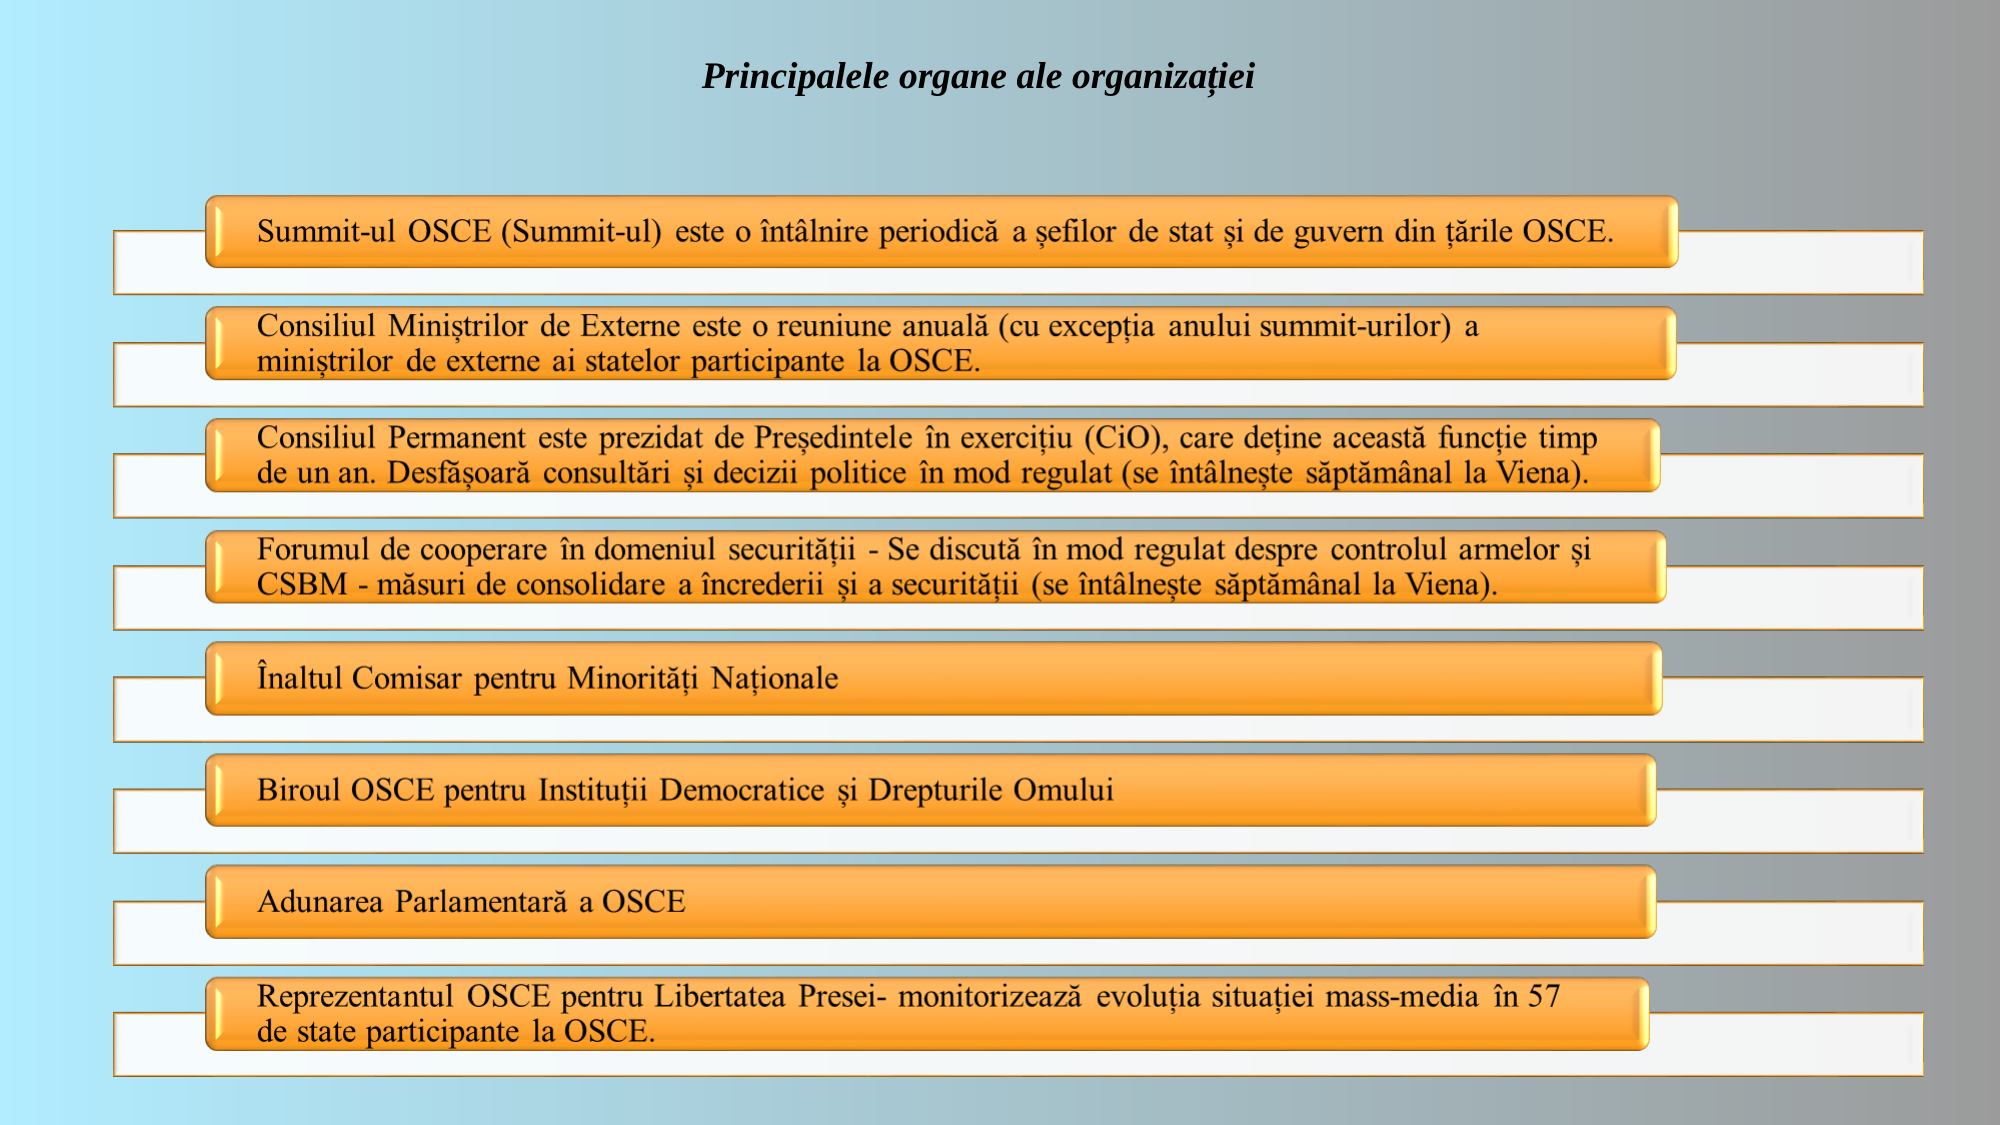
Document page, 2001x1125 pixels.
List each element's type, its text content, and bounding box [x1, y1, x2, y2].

text_box Principalele organe ale organizației [687, 43, 1271, 104]
picture [111, 189, 1926, 1082]
